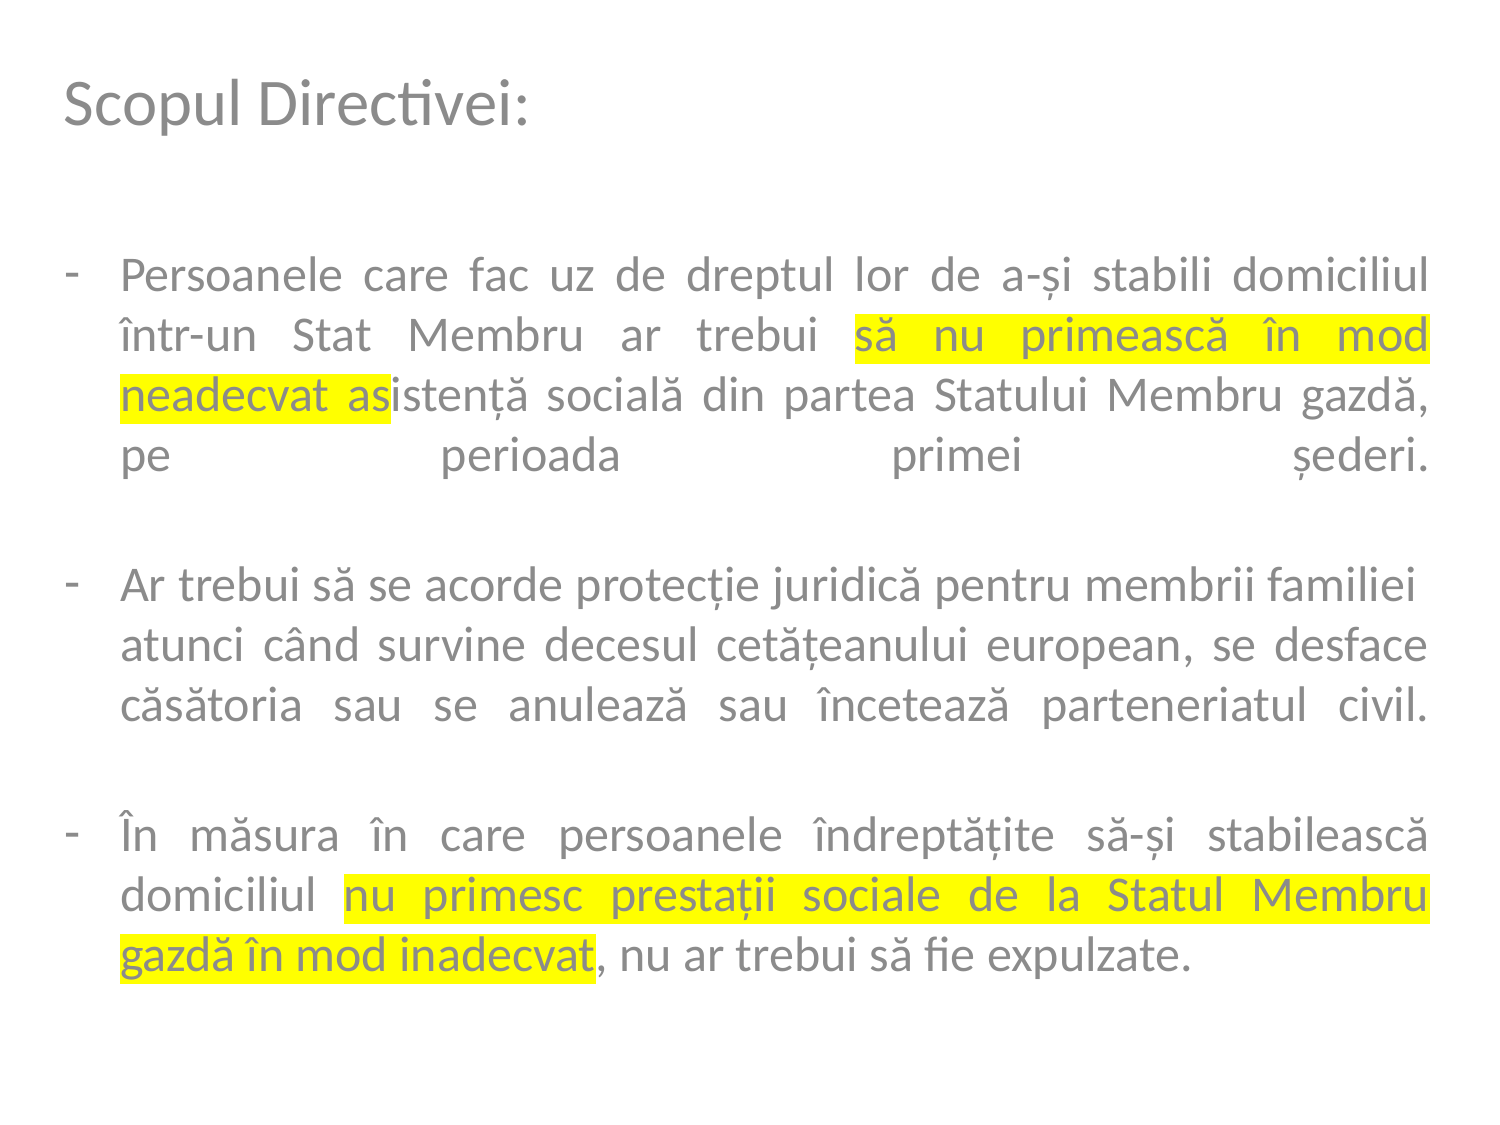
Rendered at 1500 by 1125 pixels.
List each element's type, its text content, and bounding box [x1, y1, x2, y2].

subtitle Scopul Directivei: Persoanele care fac uz de dreptul lor de a-și stabili domiciliul într-un Stat Membru ar trebui să nu primească în mod neadecvat asistență socială din partea Statului Membru gazdă, pe perioada primei șederi. Ar trebui să se acorde protecție juridică pentru membrii familiei atunci când survine decesul cetățeanului european, se desface căsătoria sau se anulează sau încetează parteneriatul civil. În măsura în care persoanele îndreptățite să-și stabilească domiciliul nu primesc prestații sociale de la Statul Membru gazdă în mod inadecvat, nu ar trebui să fie expulzate. [48, 50, 1446, 1063]
